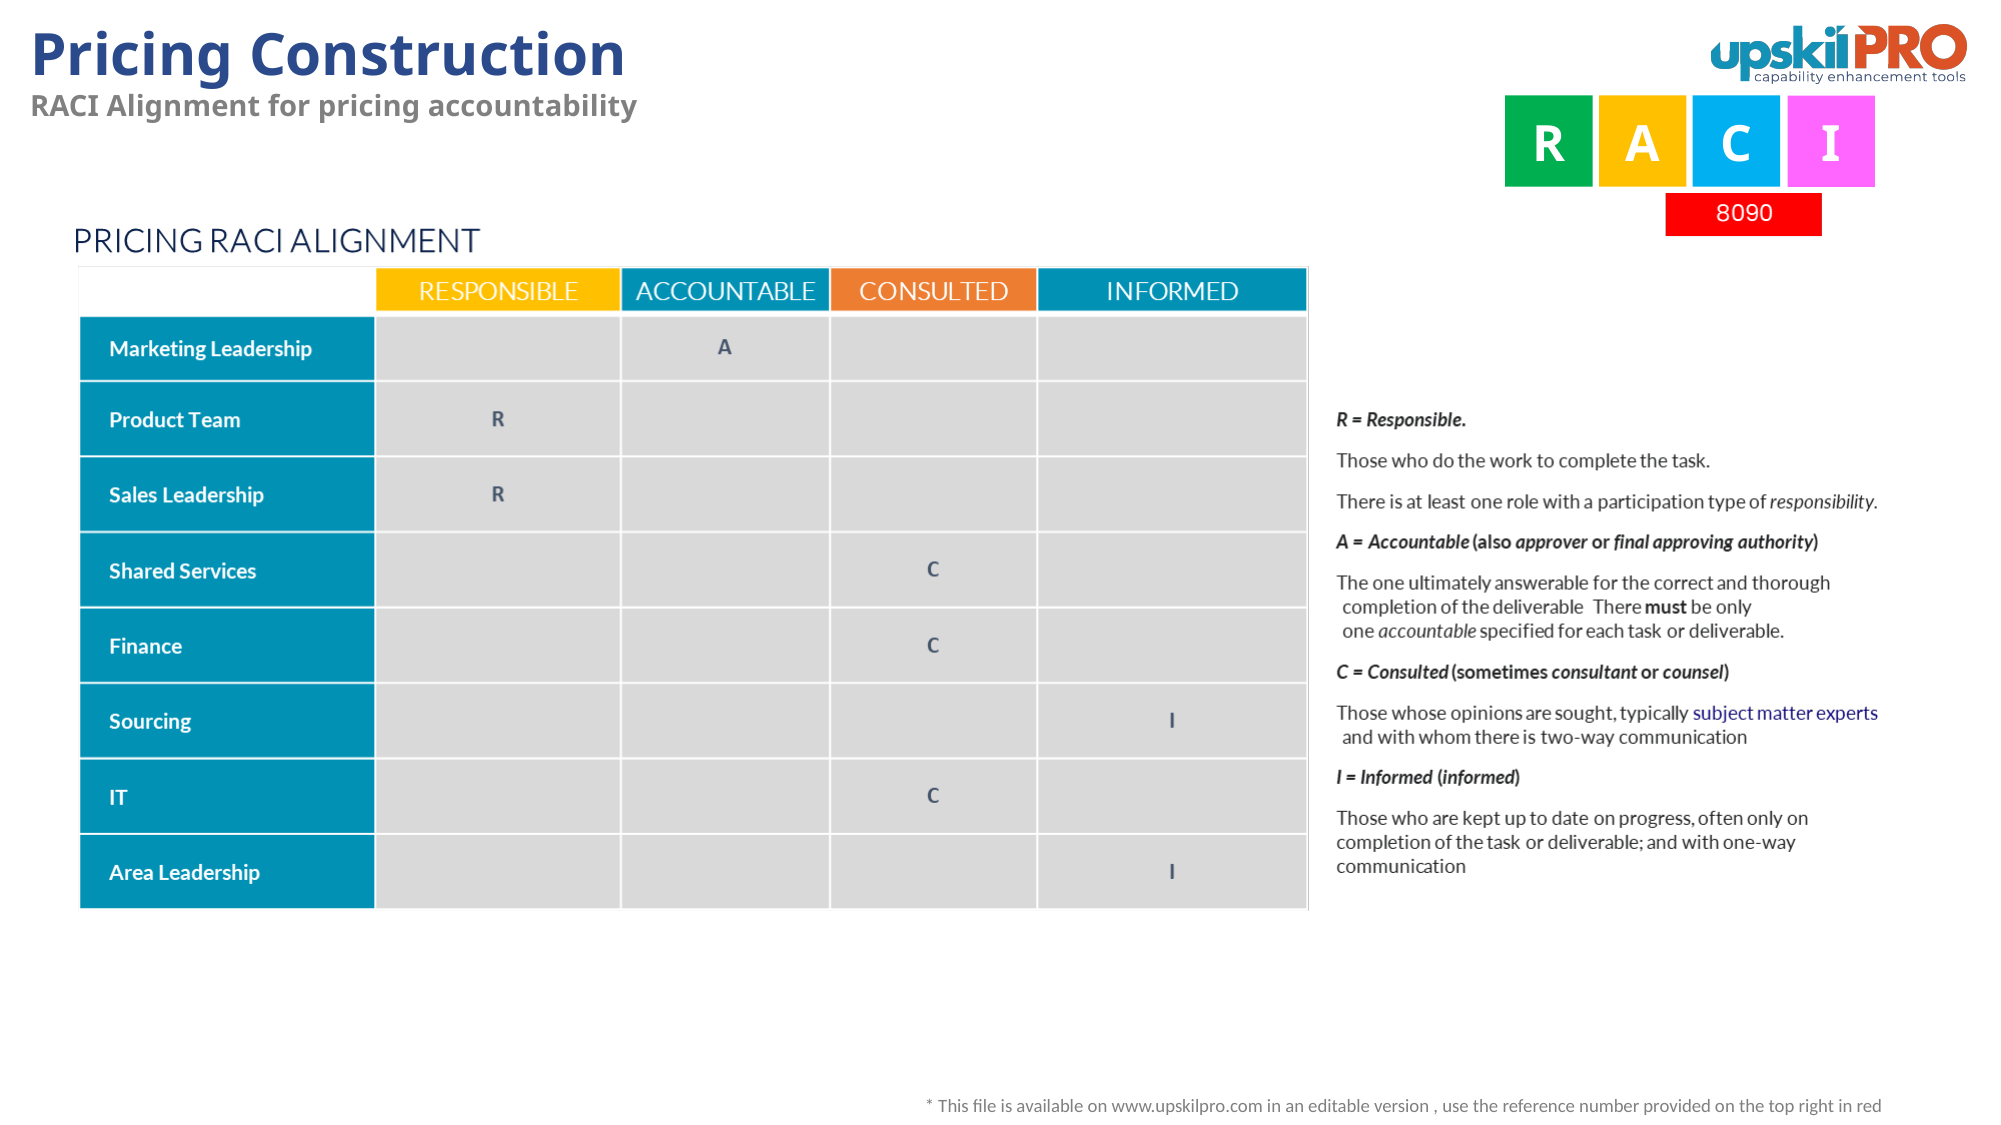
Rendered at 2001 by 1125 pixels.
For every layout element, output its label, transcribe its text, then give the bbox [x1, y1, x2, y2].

text_box Pricing Construction RACI Alignment for pricing accountability [15, 10, 769, 130]
text_box * This file is available on www.upskilpro.com in an editable version , use the reference number provided on the top right in red [851, 1086, 1901, 1124]
picture [1711, 24, 1967, 85]
picture [52, 193, 1956, 932]
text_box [1505, 95, 1875, 187]
